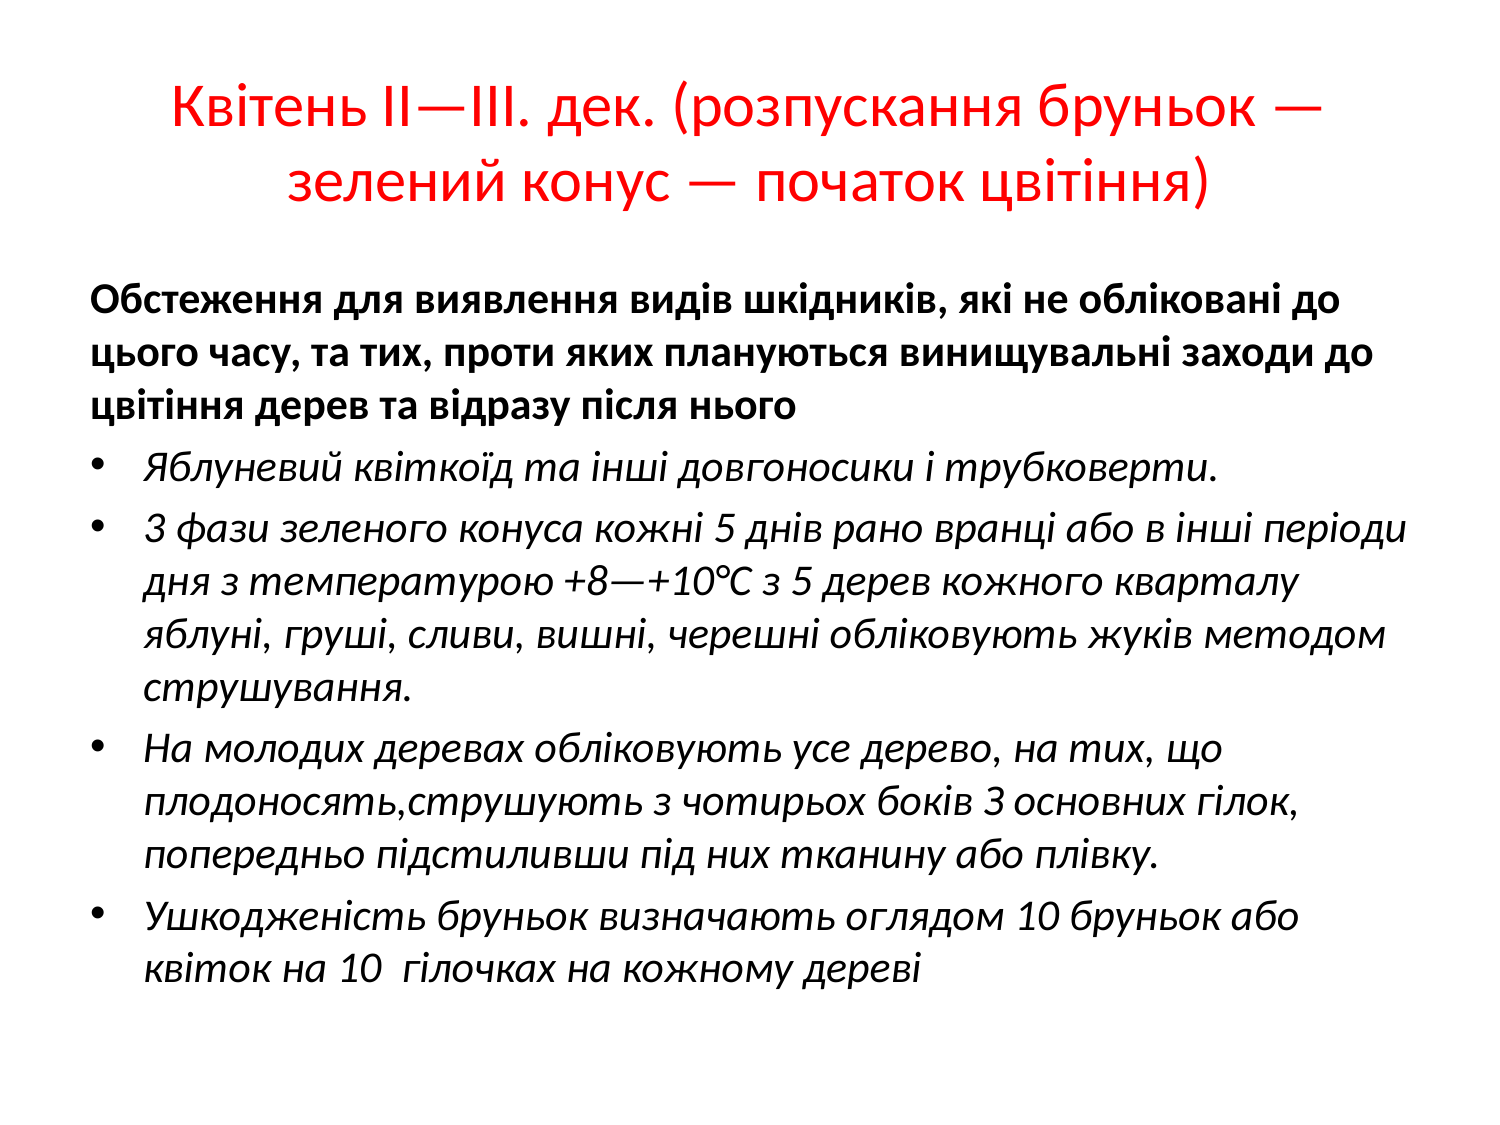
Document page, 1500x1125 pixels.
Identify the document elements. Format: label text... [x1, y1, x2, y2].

list Обстеження для виявлення видів шкідників, які не обліковані до цього часу, та тих, проти яких плануються винищувальні заходи до цвітіння дерев та відразу після нього Яблуневий квіткоїд та інші довгоносики і трубковерти. 3 фази зеленого конуса кожні 5 днів рано вранці або в інші періоди дня з температурою +8—+10°С з 5 дерев кожного кварталу яблуні, груші, сливи, вишні, черешні обліковують жуків методом струшування. На молодих деревах обліковують усе дерево, на тих, що плодоносять,струшують з чотирьох боків З основних гілок, попередньо підстиливши під них тканину або плівку. Ушкодженість бруньок визначають оглядом 10 бруньок або квіток на 10 гілочках на кожному дереві [75, 262, 1425, 1005]
title Квітень II—III. дек. (розпускання бруньок — зелений конус — початок цвітіння) [75, 45, 1425, 233]
